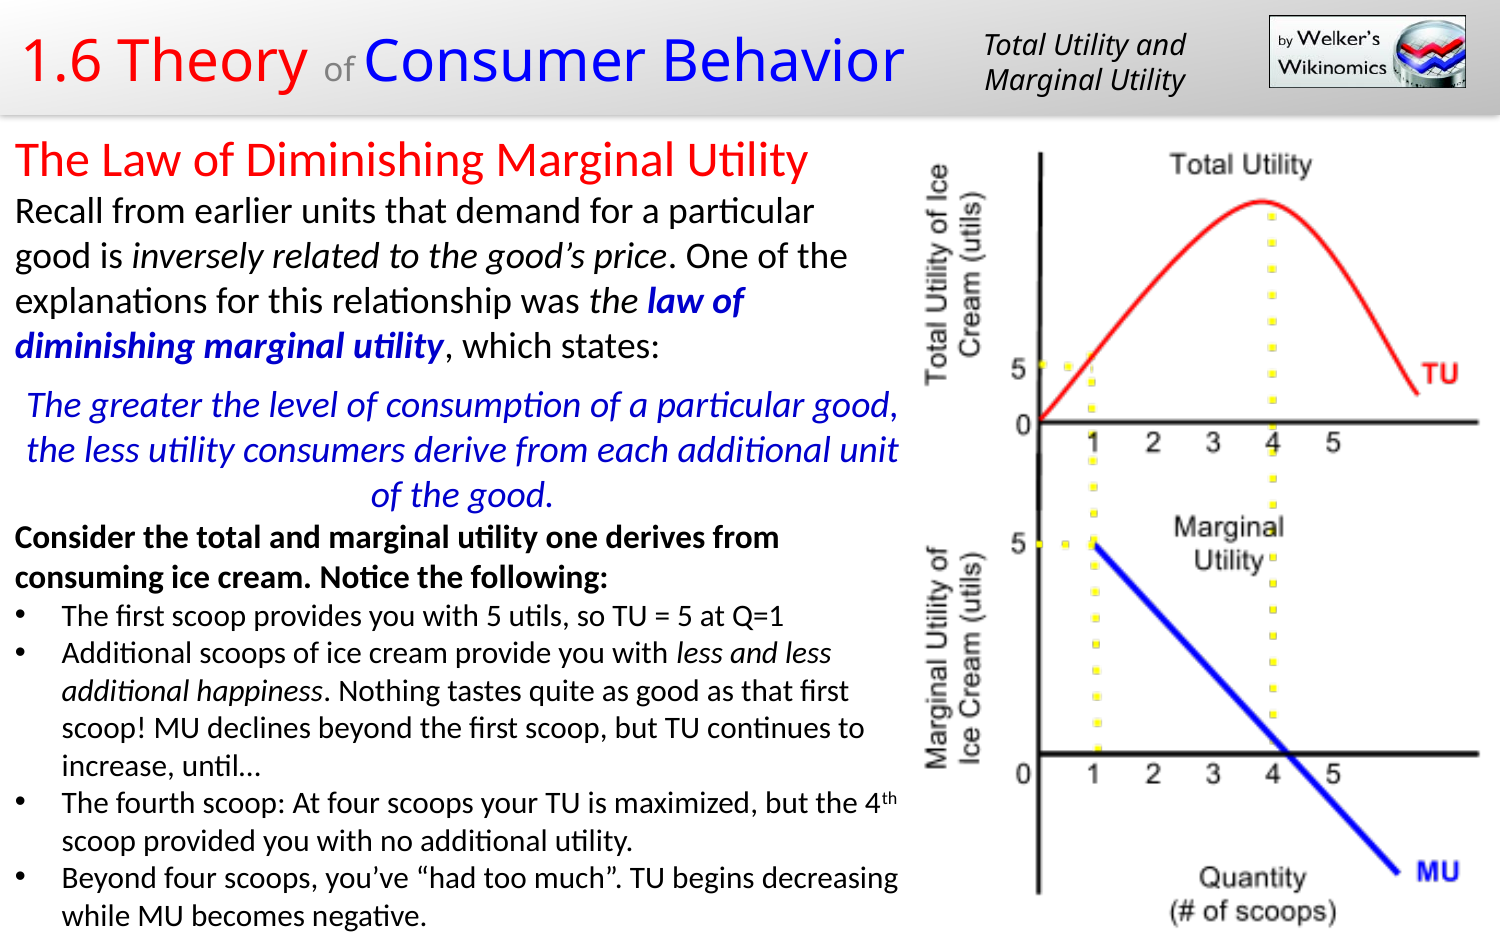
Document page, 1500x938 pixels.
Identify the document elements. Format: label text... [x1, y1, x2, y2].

picture [912, 131, 1500, 938]
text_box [0, 0, 1500, 115]
text_box The Law of Diminishing Marginal Utility Recall from earlier units that demand for a particular good is inversely related to the good’s price. One of the explanations for this relationship was the law of diminishing marginal utility, which states: [0, 123, 913, 372]
text_box The greater the level of consumption of a particular good, the less utility consumers derive from each additional unit of the good. Consider the total and marginal utility one derives from consuming ice cream. Notice the following: The first scoop provides you with 5 utils, so TU = 5 at Q=1 Additional scoops of ice cream provide you with less and less additional happiness. Nothing tastes quite as good as that first scoop! MU declines beyond the first scoop, but TU continues to increase, until… The fourth scoop: At four scoops your TU is maximized, but the 4th scoop provided you with no additional utility. Beyond four scoops, you’ve “had too much”. TU begins decreasing while MU becomes negative. [0, 372, 907, 938]
